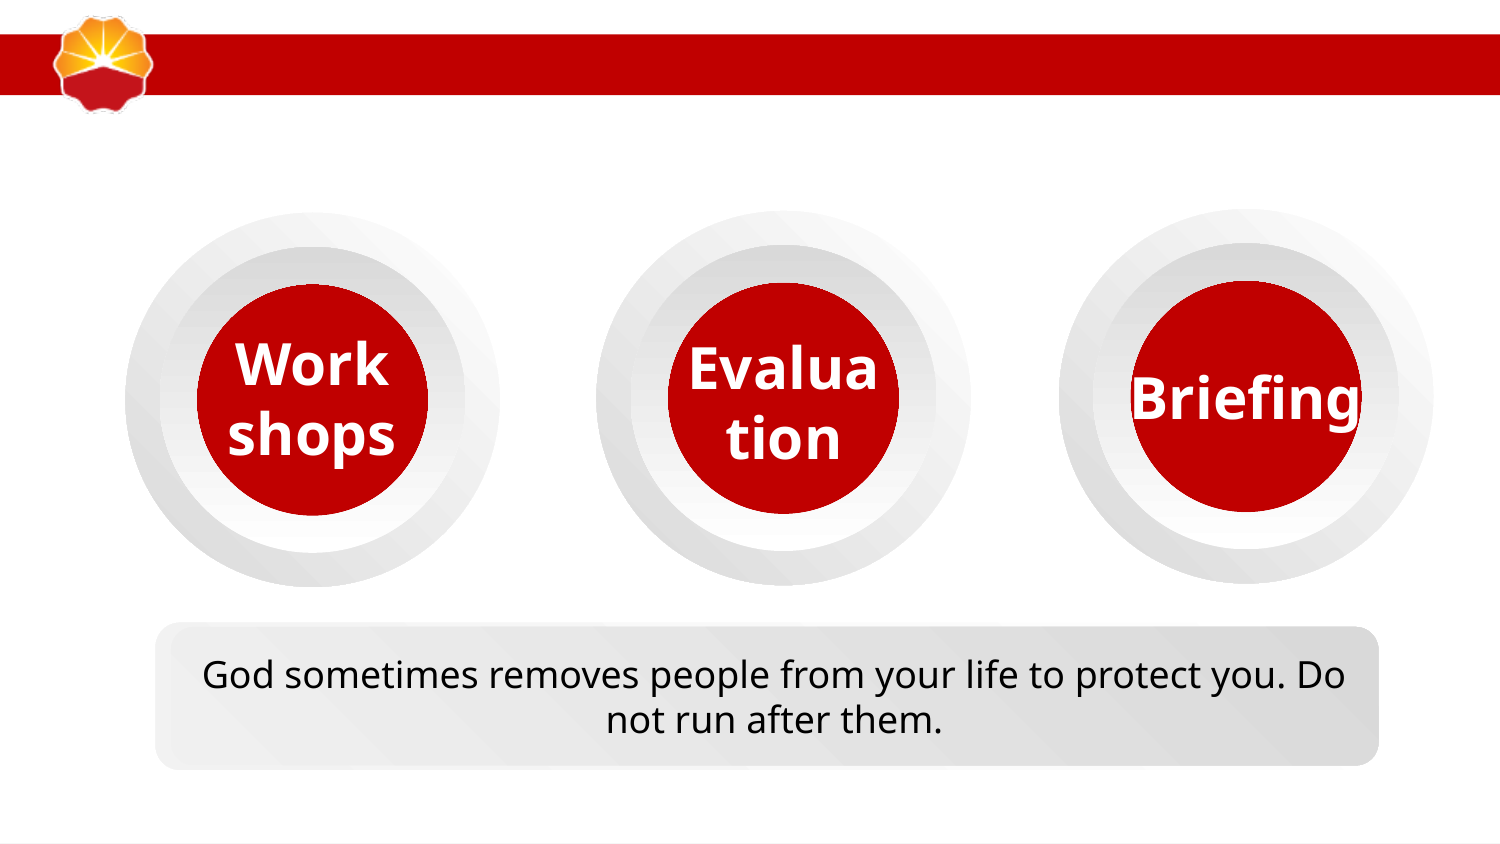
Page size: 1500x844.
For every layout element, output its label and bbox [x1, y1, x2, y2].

picture [51, 15, 158, 115]
text_box [155, 622, 1395, 771]
text_box [1058, 208, 1434, 584]
text_box [596, 210, 971, 586]
text_box [125, 212, 500, 588]
